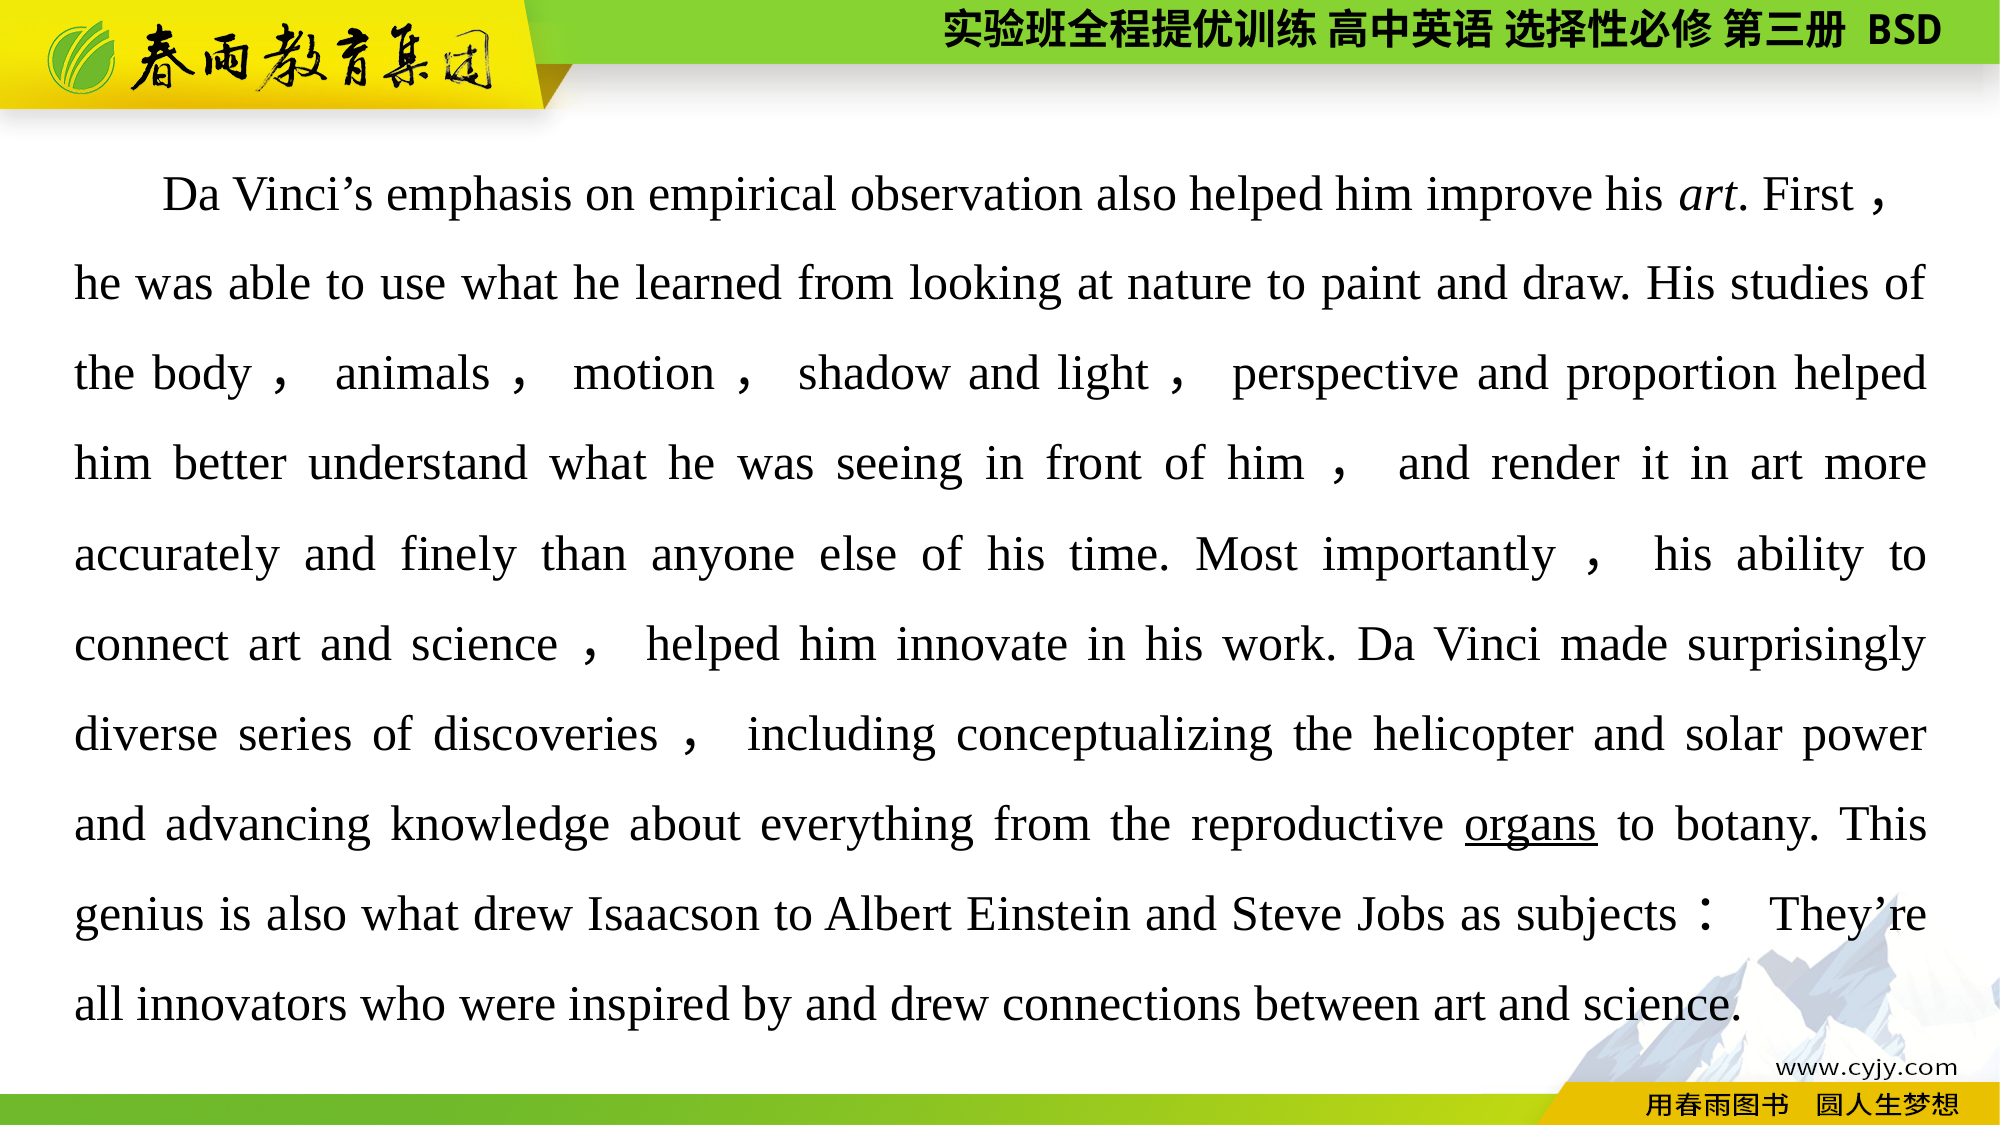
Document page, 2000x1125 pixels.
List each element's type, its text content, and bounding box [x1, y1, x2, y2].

picture [0, 0, 2000, 1125]
list Da Vinci’s emphasis on empirical observation also helped him improve his art. First，he was able to use what he learned from looking at nature to paint and draw. His studies of the body，animals，motion，shadow and light，perspective and proportion helped him better understand what he was seeing in front of him，and render it in art more accurately and finely than anyone else of his time. Most importantly，his ability to connect art and science，helped him innovate in his work. Da Vinci made surprisingly diverse series of discoveries，including conceptualizing the helicopter and solar power and advancing knowledge about everything from the reproductive organs to botany. This genius is also what drew Isaacson to Albert Einstein and Steve Jobs as subjects： They’re all innovators who were inspired by and drew connections between art and science. [59, 122, 1944, 1036]
